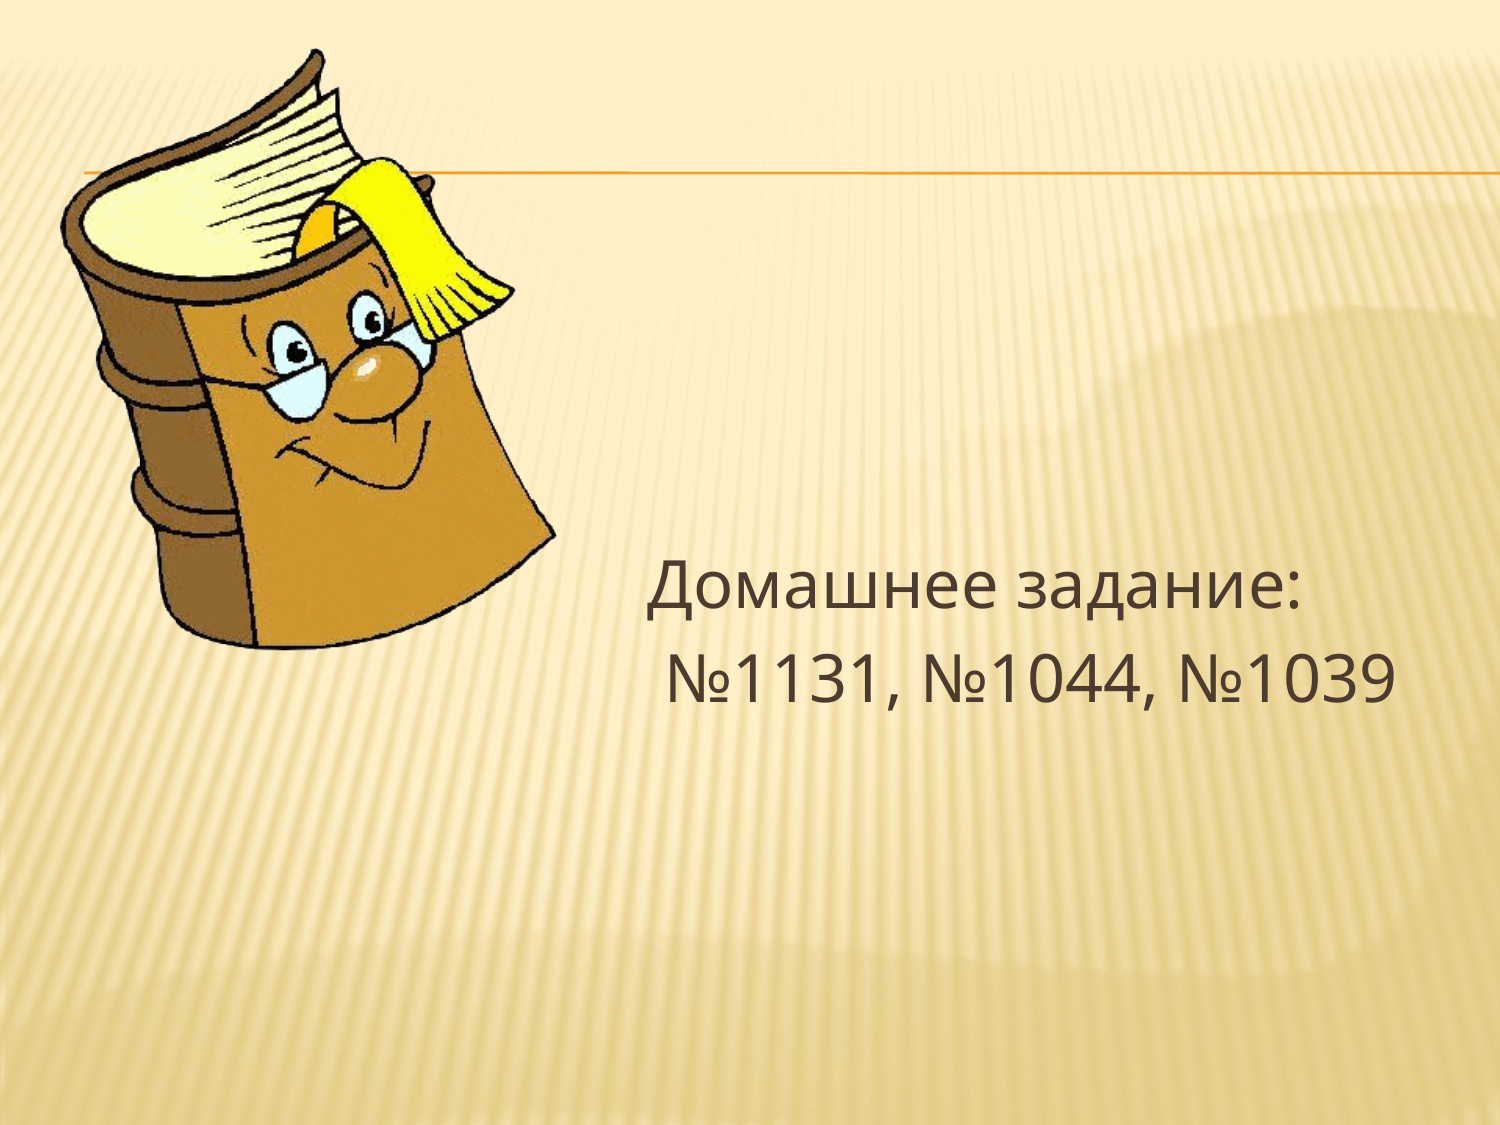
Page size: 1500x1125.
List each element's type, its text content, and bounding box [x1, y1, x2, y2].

list Домашнее задание: №1131, №1044, №1039 [632, 254, 1475, 998]
picture [46, 34, 573, 669]
